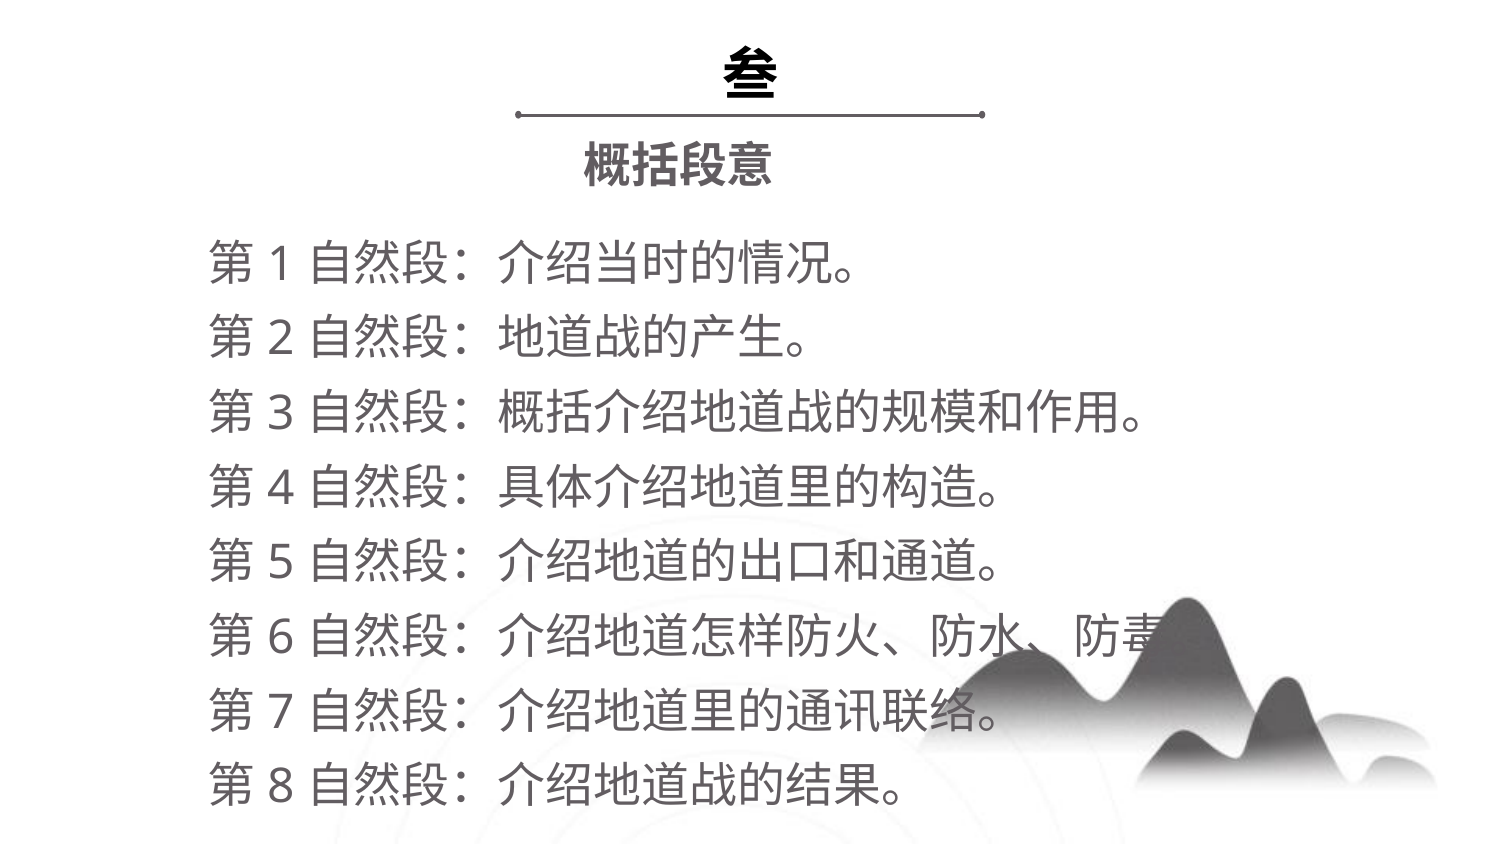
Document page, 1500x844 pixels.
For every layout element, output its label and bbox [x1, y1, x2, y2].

text_box [516, 111, 985, 118]
picture [0, 0, 1500, 844]
